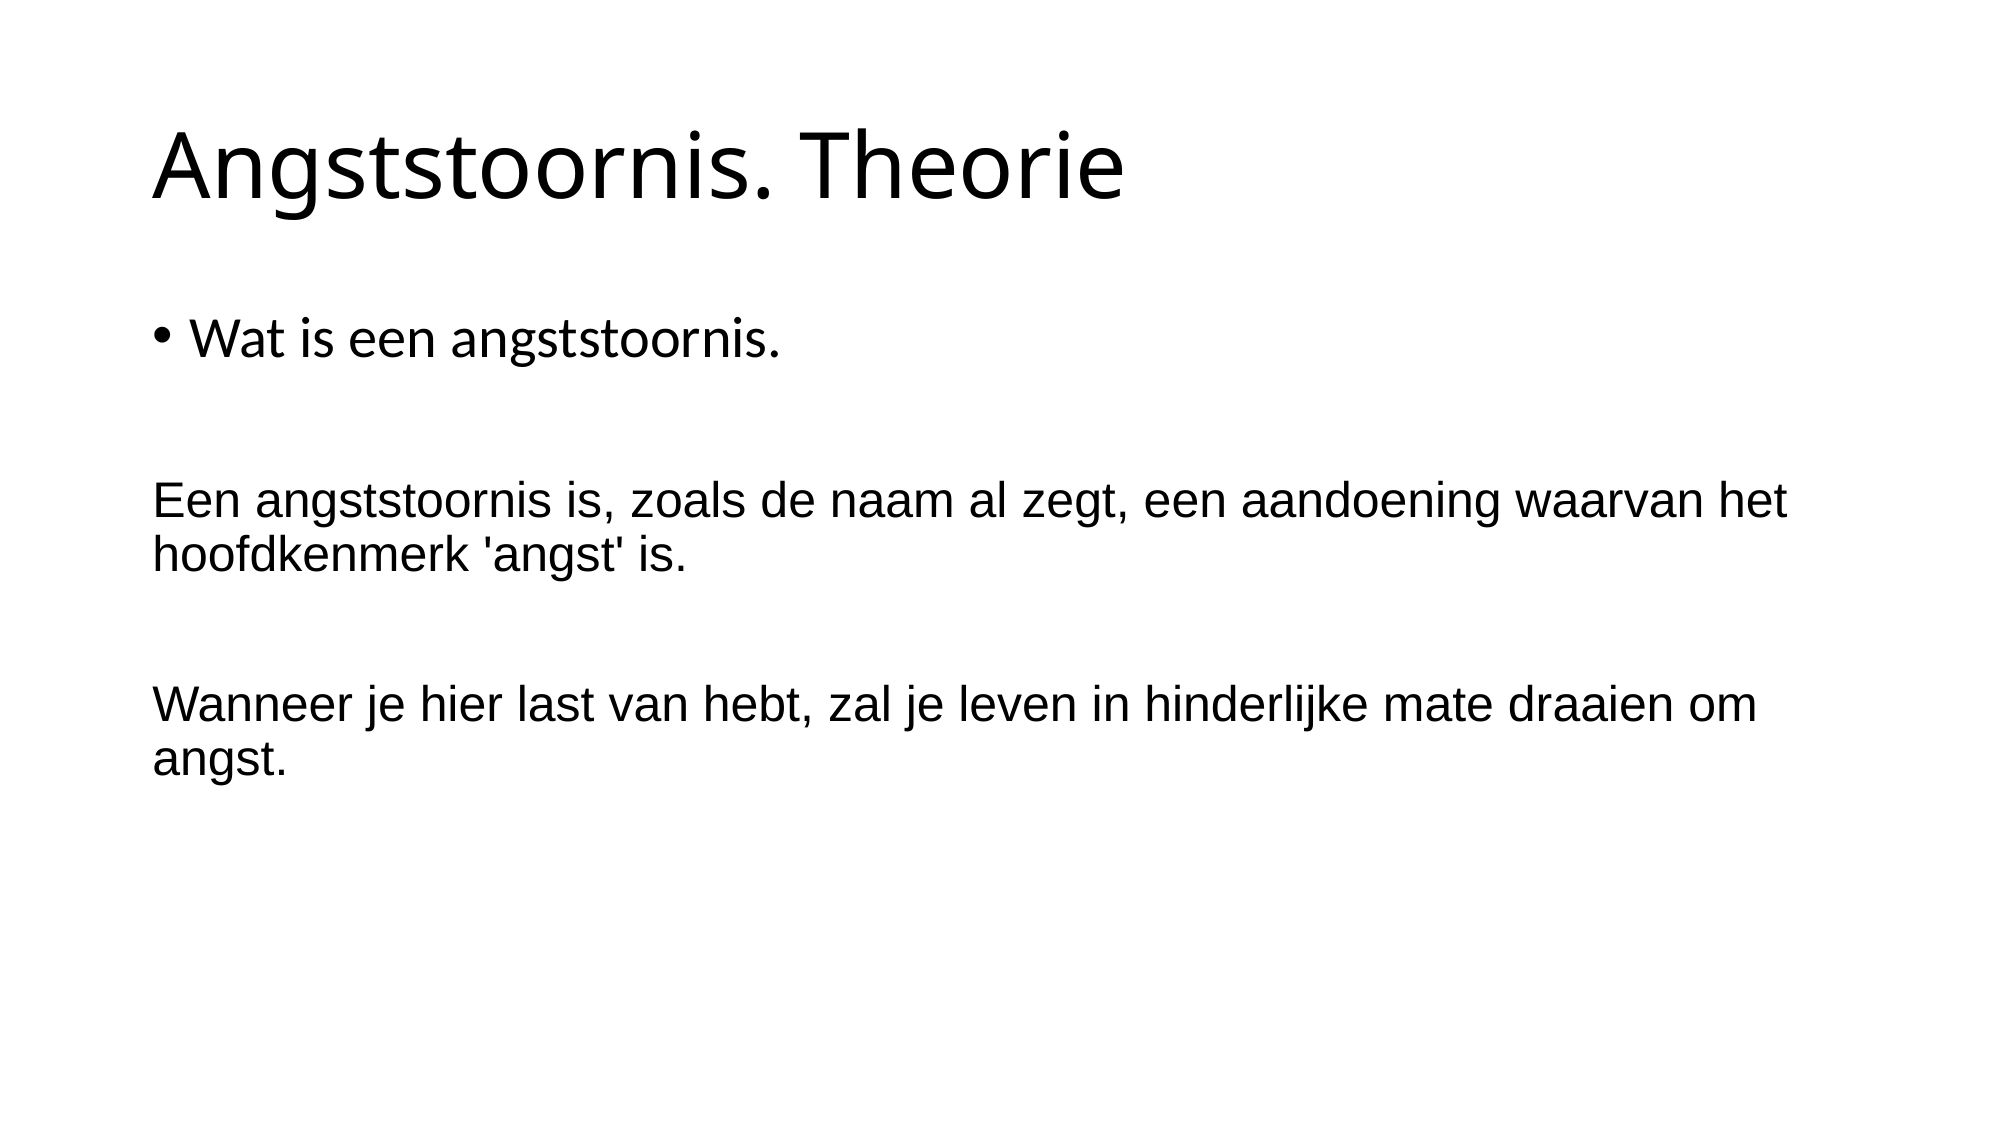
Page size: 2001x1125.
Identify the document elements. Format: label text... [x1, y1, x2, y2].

title Angststoornis. Theorie [137, 59, 1863, 278]
list Wat is een angststoornis. Een angststoornis is, zoals de naam al zegt, een aandoening waarvan het hoofdkenmerk 'angst' is. Wanneer je hier last van hebt, zal je leven in hinderlijke mate draaien om angst. [137, 299, 1863, 1014]
